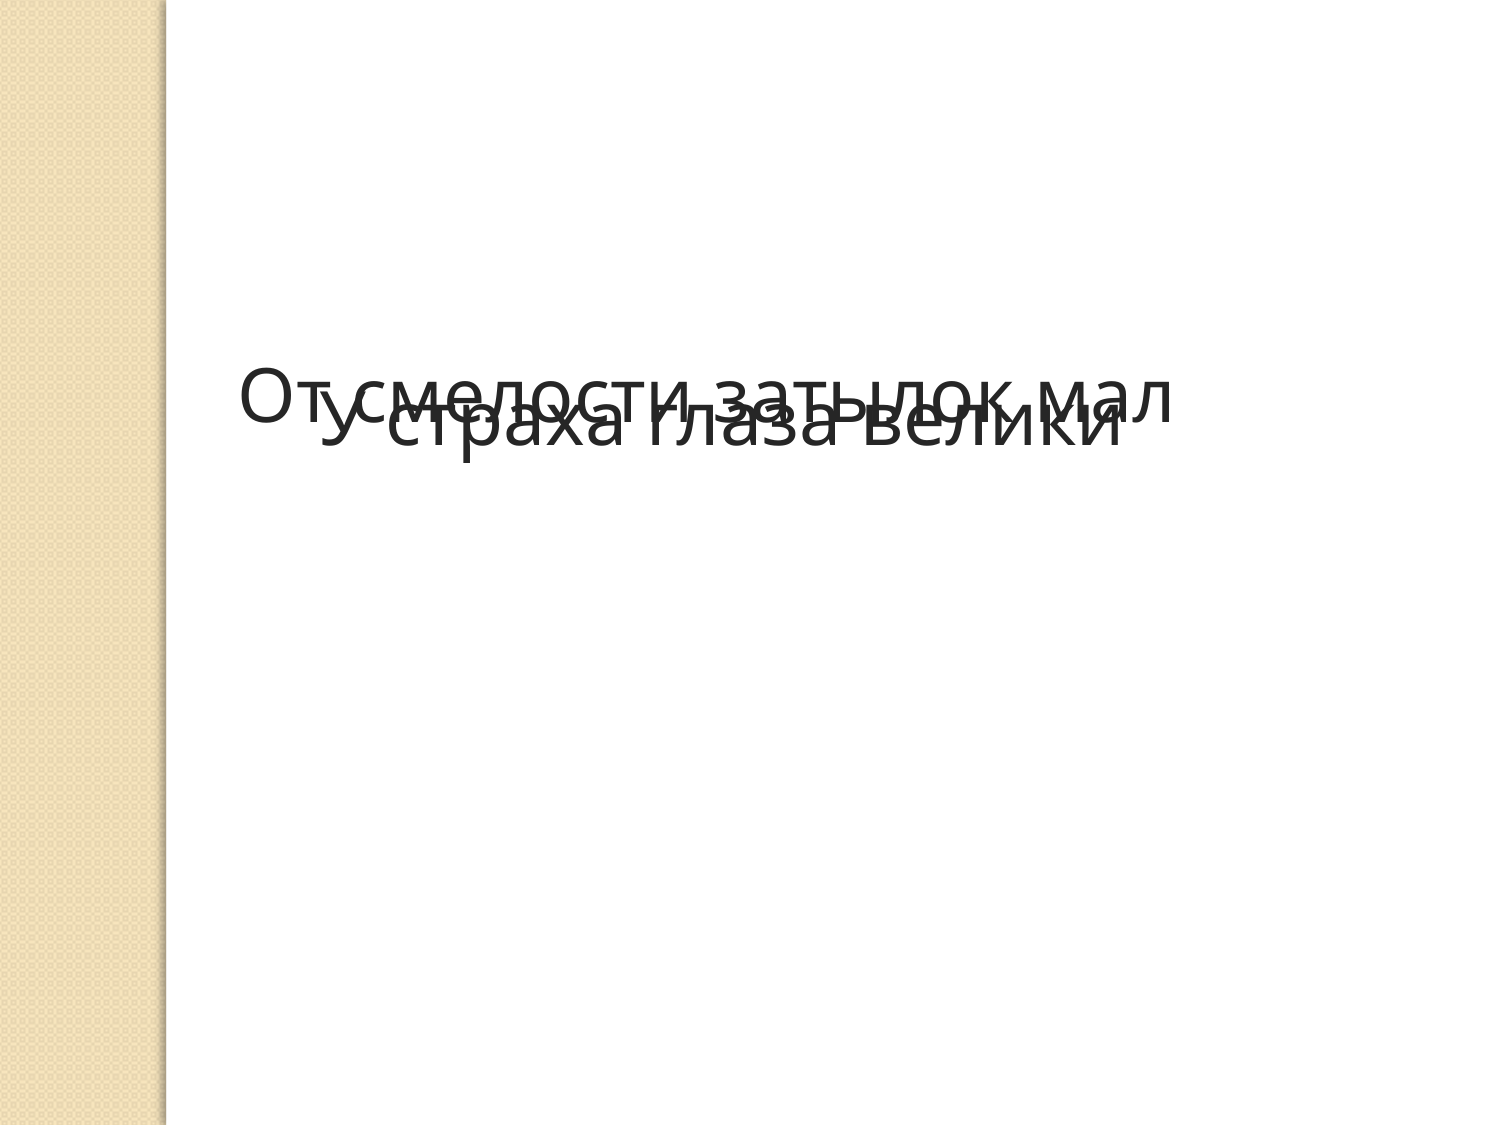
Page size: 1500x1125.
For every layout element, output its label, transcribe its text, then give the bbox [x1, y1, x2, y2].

text_box У страха глаза велики [304, 363, 1307, 505]
text_box От смелости затылок мал [222, 339, 1388, 482]
